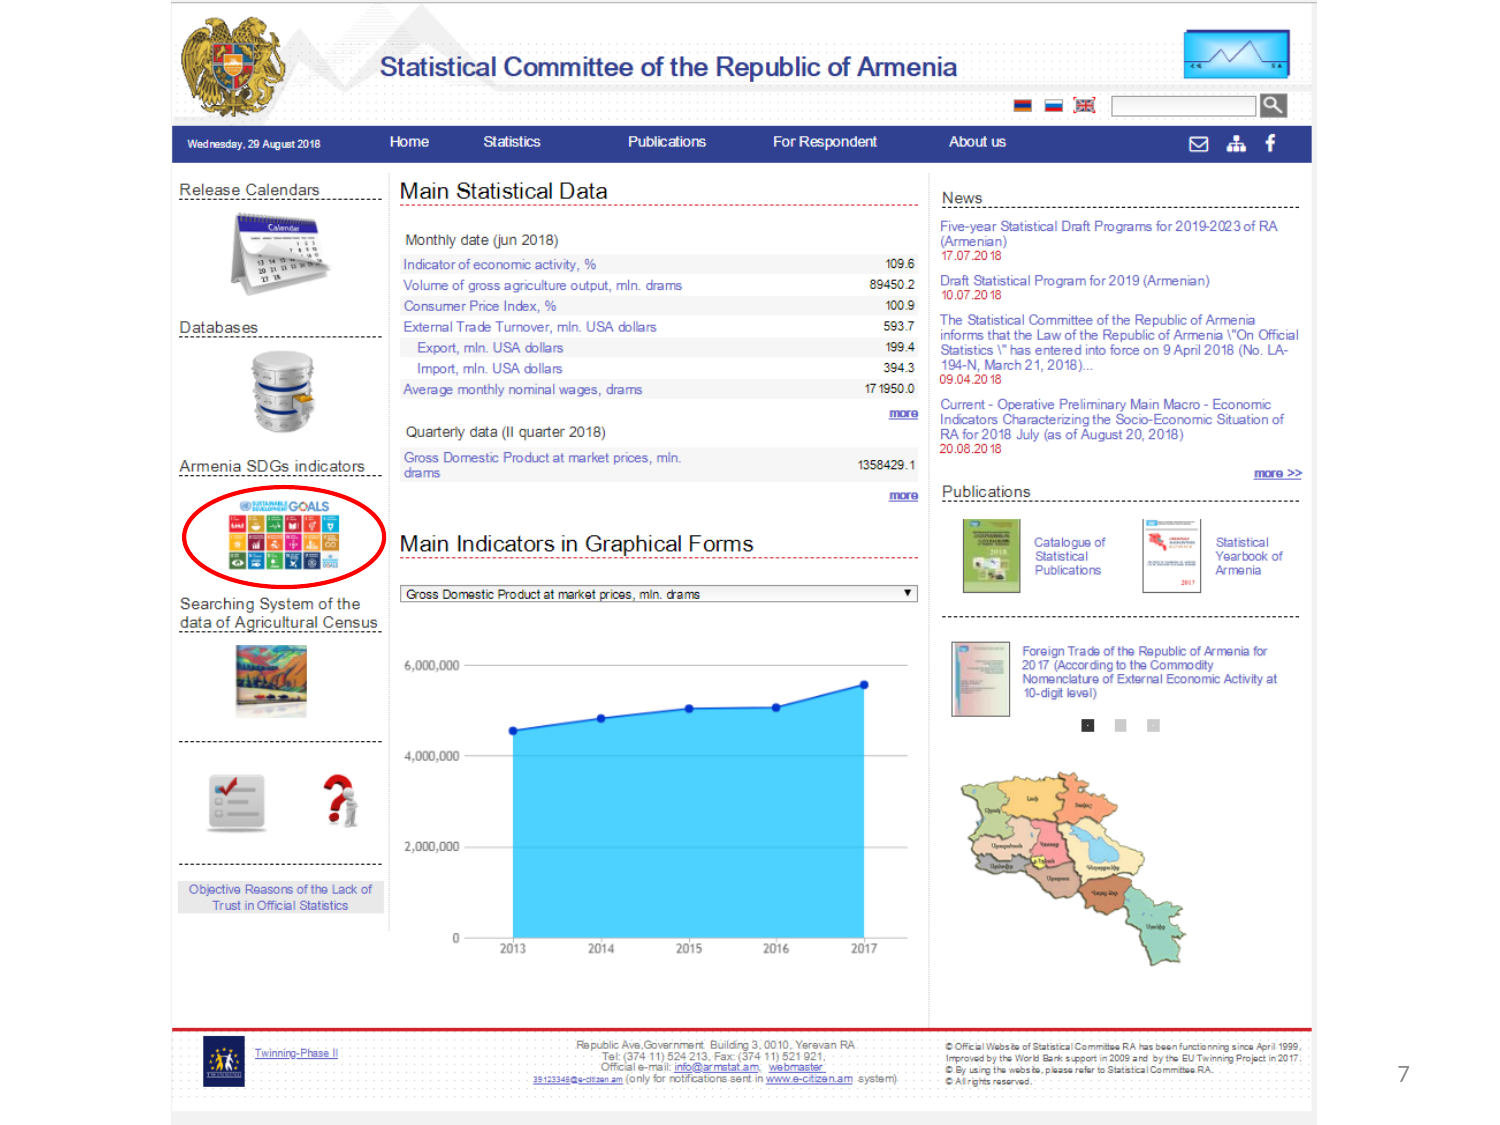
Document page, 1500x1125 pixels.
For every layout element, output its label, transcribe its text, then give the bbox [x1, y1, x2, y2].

slide_number 7 [1322, 1042, 1425, 1103]
picture [170, 0, 1318, 1125]
